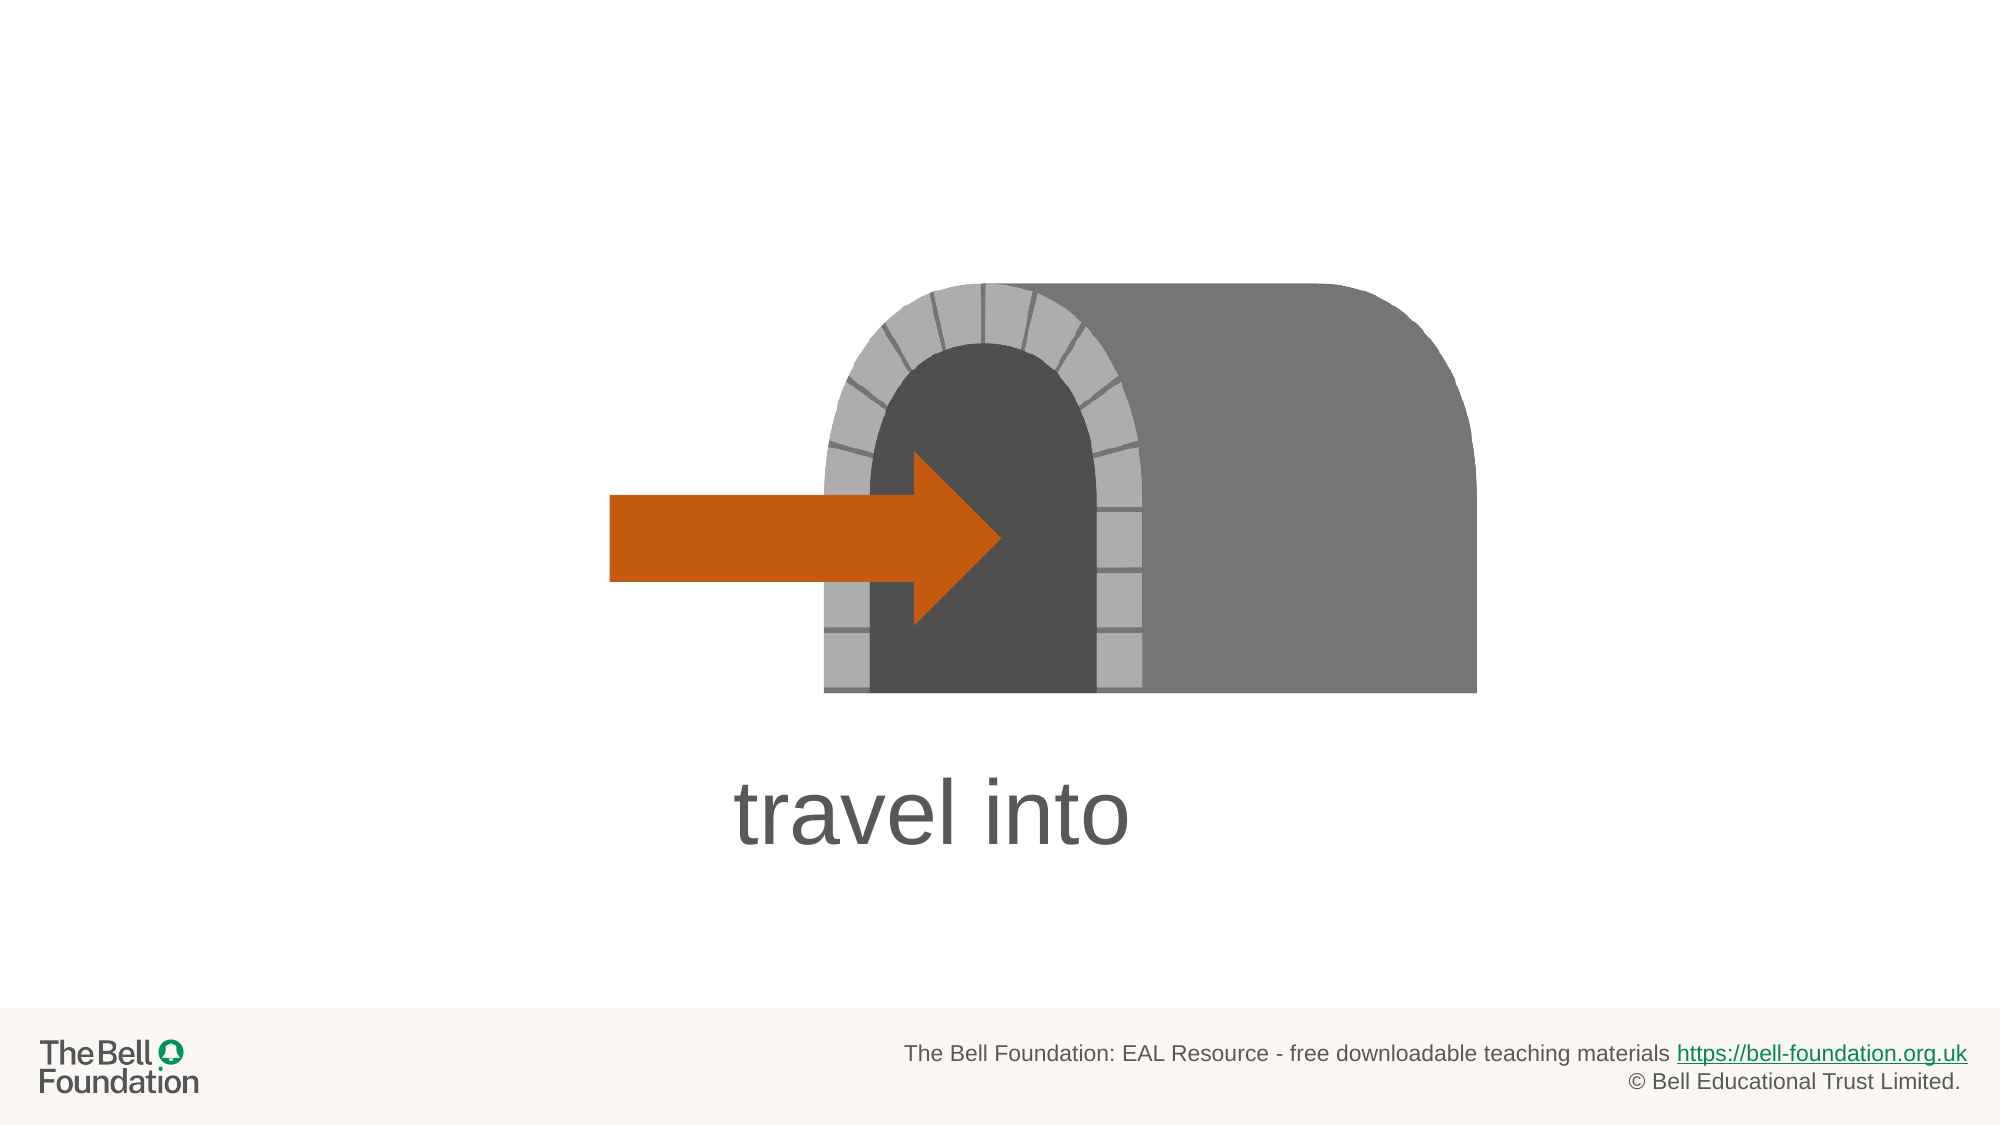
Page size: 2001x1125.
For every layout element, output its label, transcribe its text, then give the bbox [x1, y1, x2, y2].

text_box travel into [437, 745, 1429, 871]
picture [30, 1028, 203, 1105]
text_box [609, 494, 781, 582]
picture [781, 198, 1518, 746]
